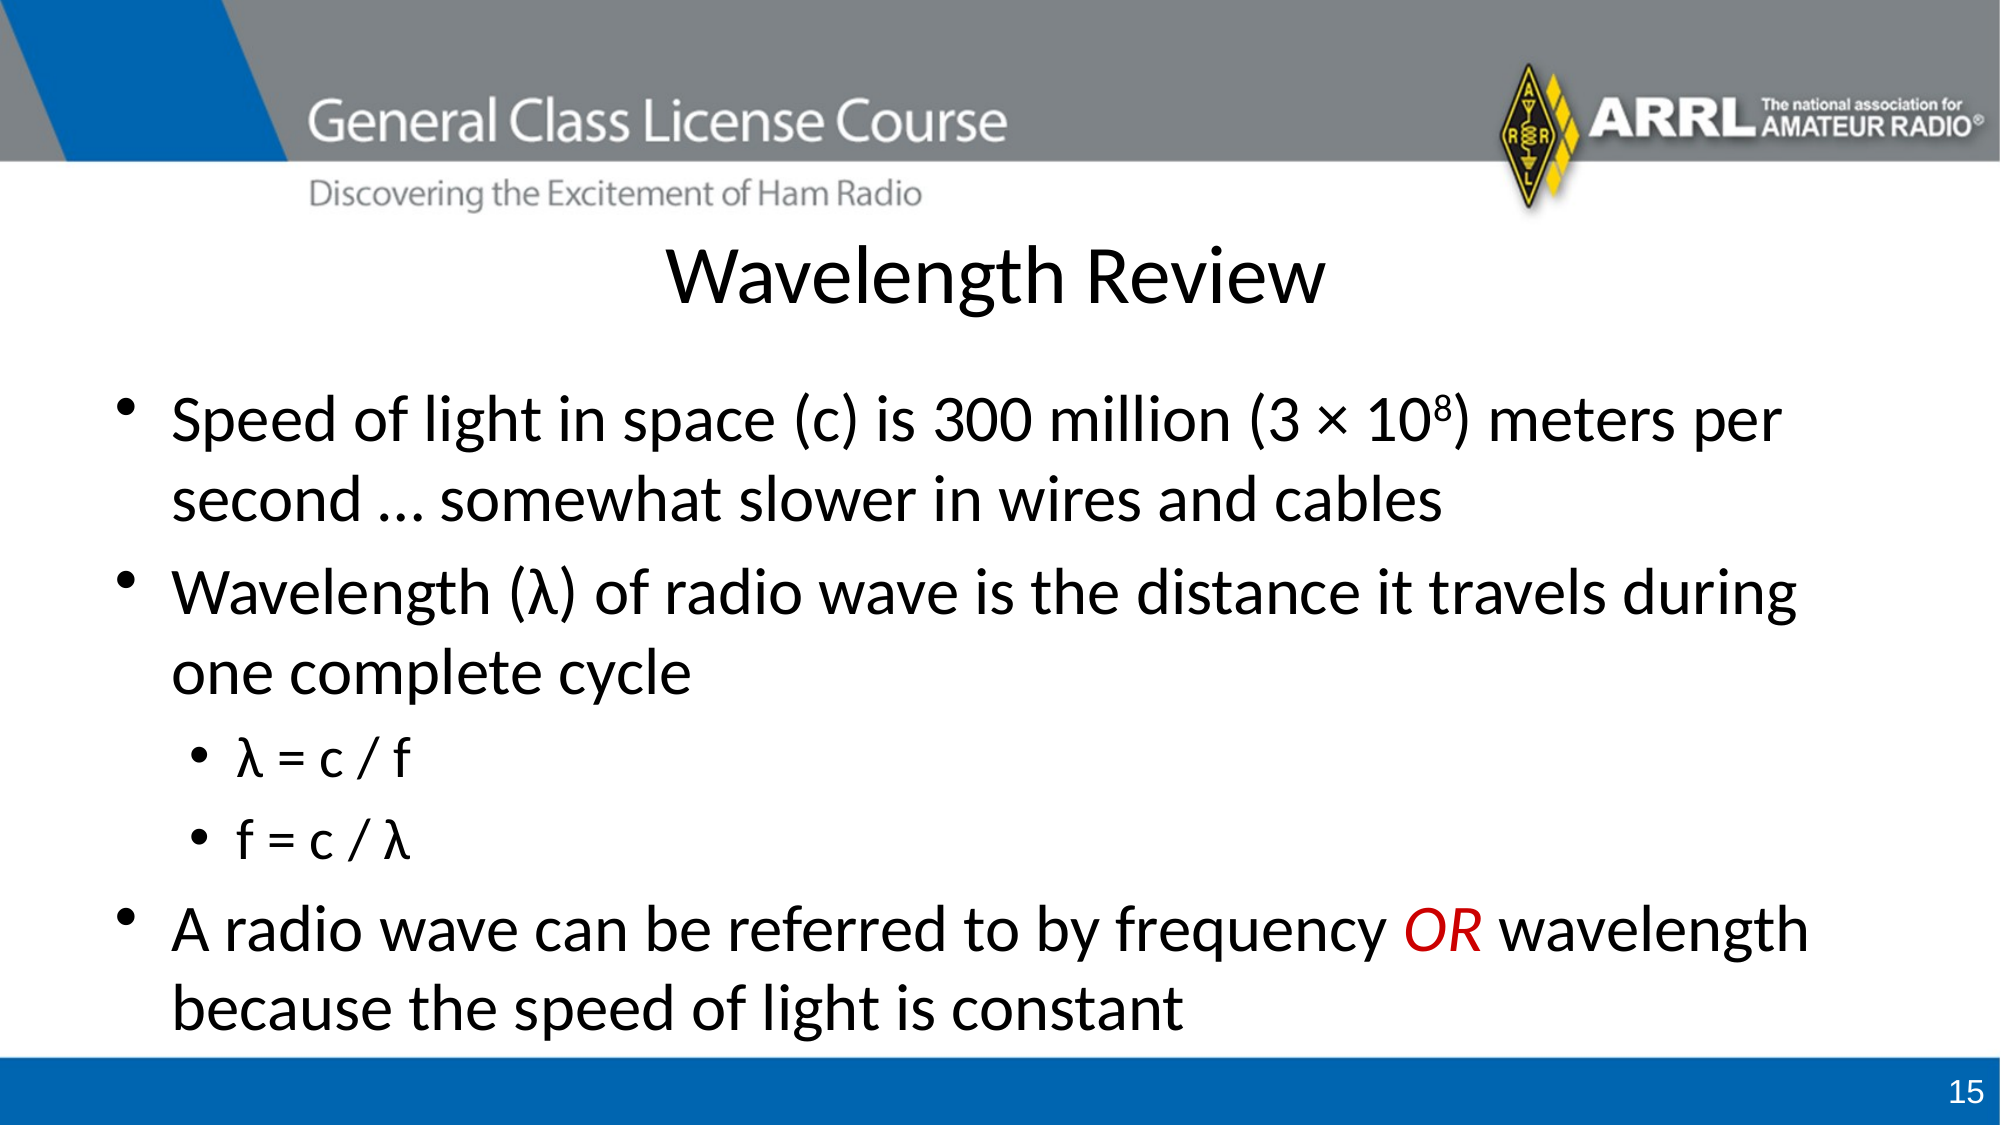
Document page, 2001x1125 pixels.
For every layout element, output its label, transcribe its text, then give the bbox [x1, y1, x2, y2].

picture [0, 0, 2001, 1125]
title Wavelength Review [96, 212, 1897, 356]
text_box 15 [1912, 1062, 2000, 1118]
list Speed of light in space (c) is 300 million (3 × 108) meters per second … somewhat slower in wires and cables Wavelength (λ) of radio wave is the distance it travels during one complete cycle λ = c / f f = c / λ A radio wave can be referred to by frequency OR wavelength because the speed of light is constant [99, 366, 1900, 1055]
